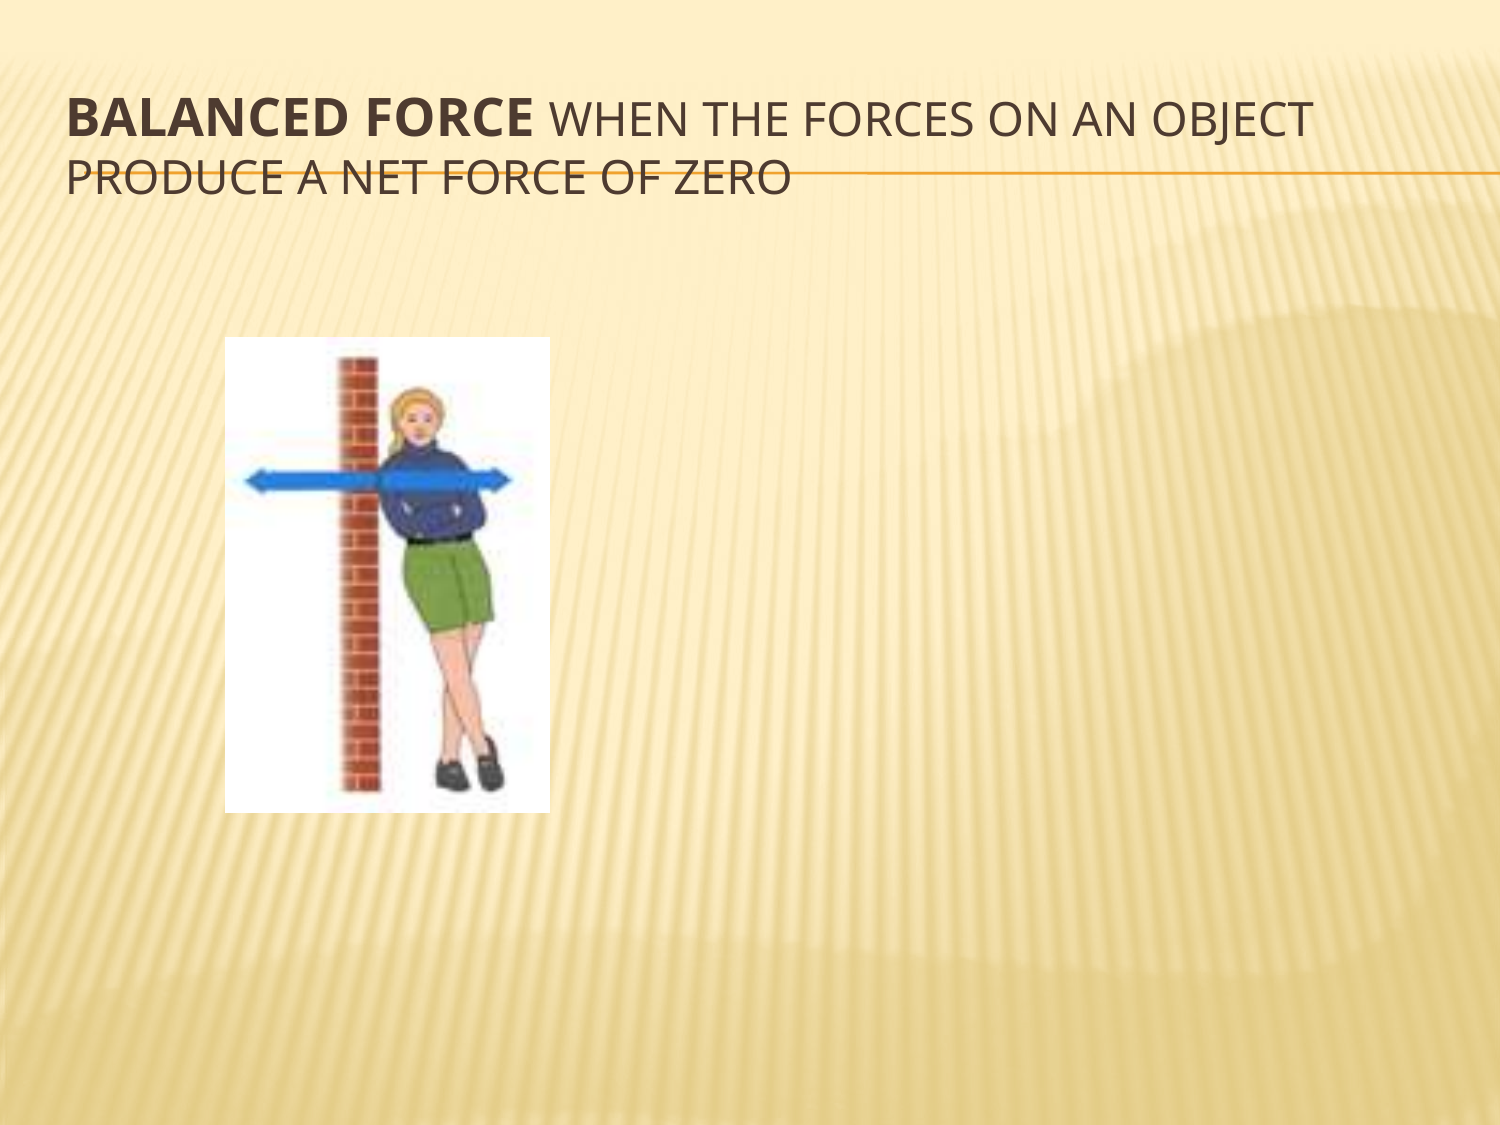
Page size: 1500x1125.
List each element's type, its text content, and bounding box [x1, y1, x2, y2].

title Balanced Force when the forces on an object produce a net force of zero [50, 75, 1475, 213]
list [224, 337, 551, 813]
